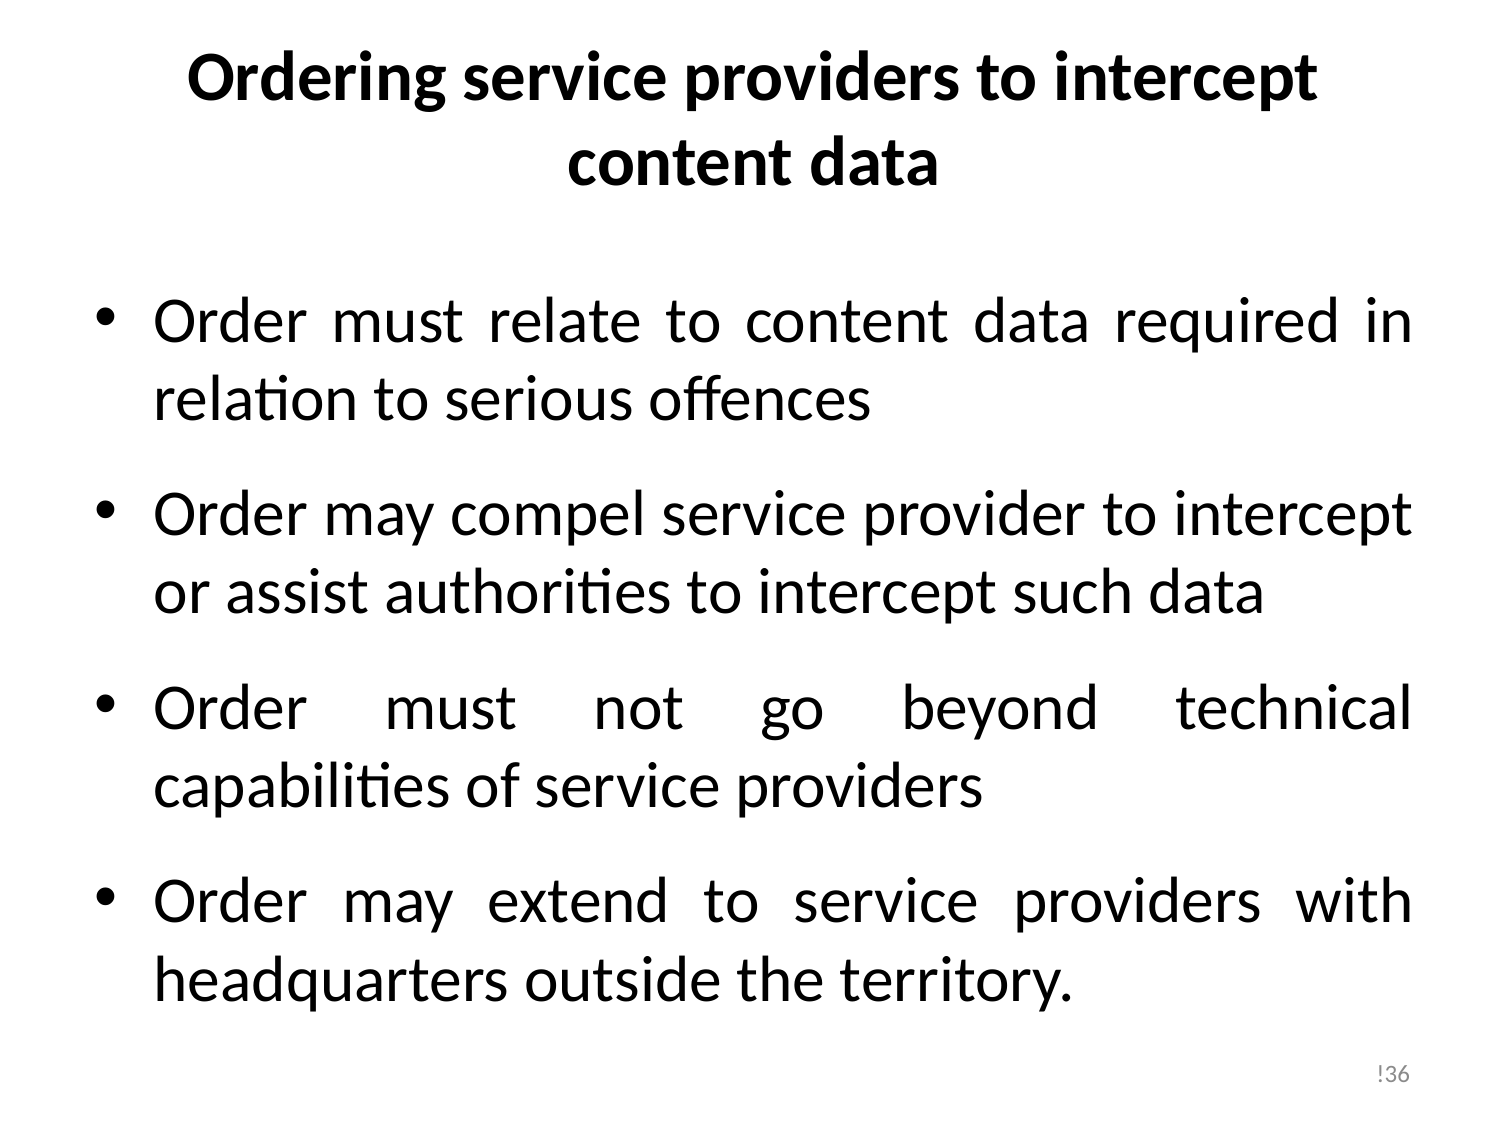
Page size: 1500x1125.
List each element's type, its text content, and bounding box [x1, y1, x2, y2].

title Ordering service providers to intercept content data [54, 22, 1455, 211]
slide_number !36 [1074, 1042, 1425, 1103]
list Order must relate to content data required in relation to serious offences Order may compel service provider to intercept or assist authorities to intercept such data Order must not go beyond technical capabilities of service providers Order may extend to service providers with headquarters outside the territory. [79, 269, 1430, 1043]
